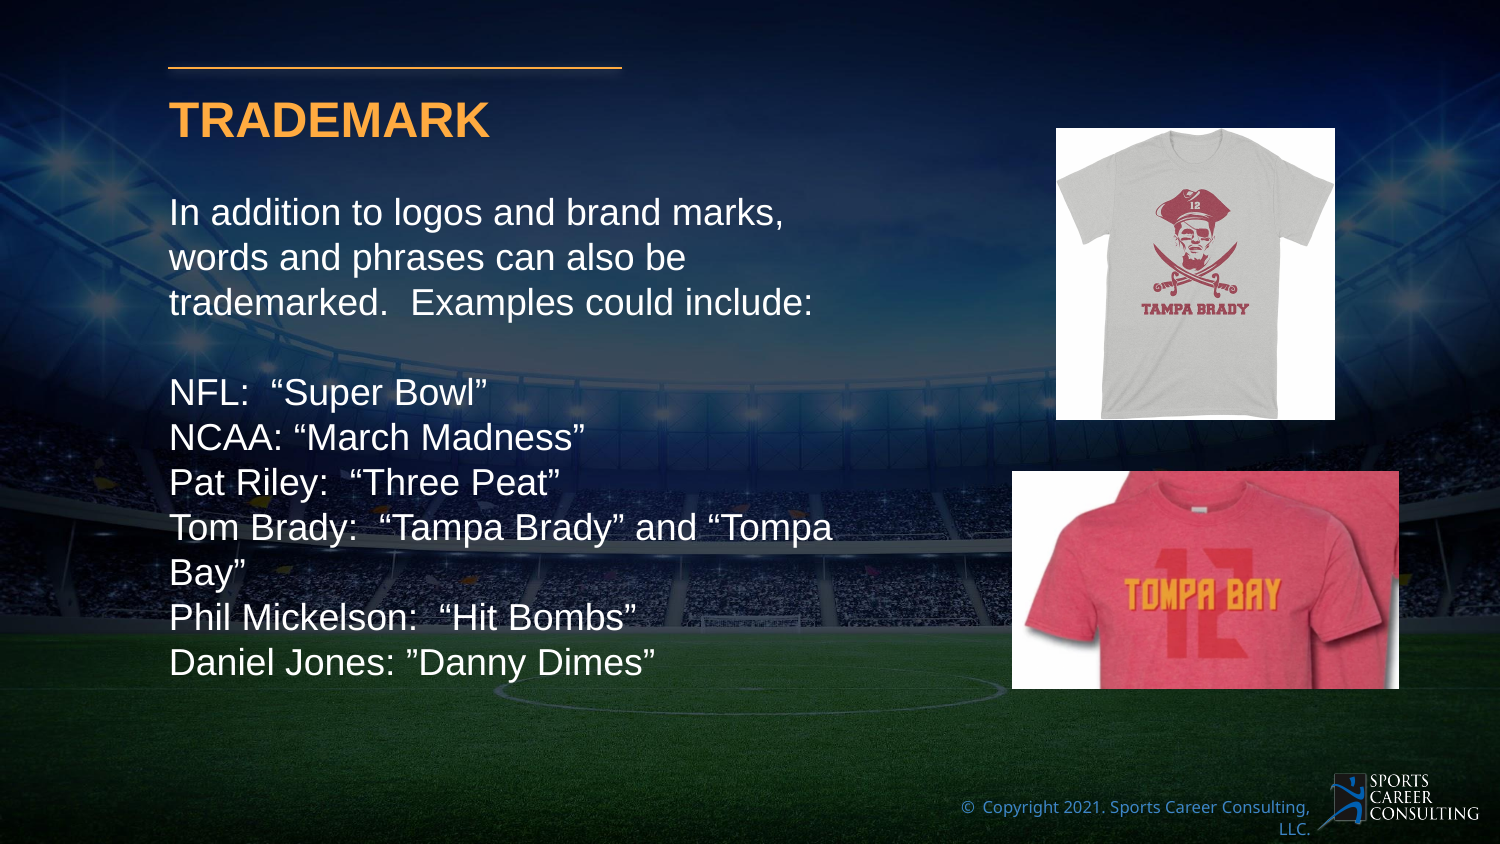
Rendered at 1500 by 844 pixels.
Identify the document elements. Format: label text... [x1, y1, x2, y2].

title TRADEMARK [153, 72, 1095, 228]
text_box © Copyright 2021. Sports Career Consulting, LLC. [914, 769, 1326, 844]
list In addition to logos and brand marks, words and phrases can also be trademarked. Examples could include: NFL: “Super Bowl” NCAA: “March Madness” Pat Riley: “Three Peat” Tom Brady: “Tampa Brady” and “Tompa Bay” Phil Mickelson: “Hit Bombs” Daniel Jones: ”Danny Dimes” [153, 172, 856, 672]
picture [0, 0, 1500, 844]
